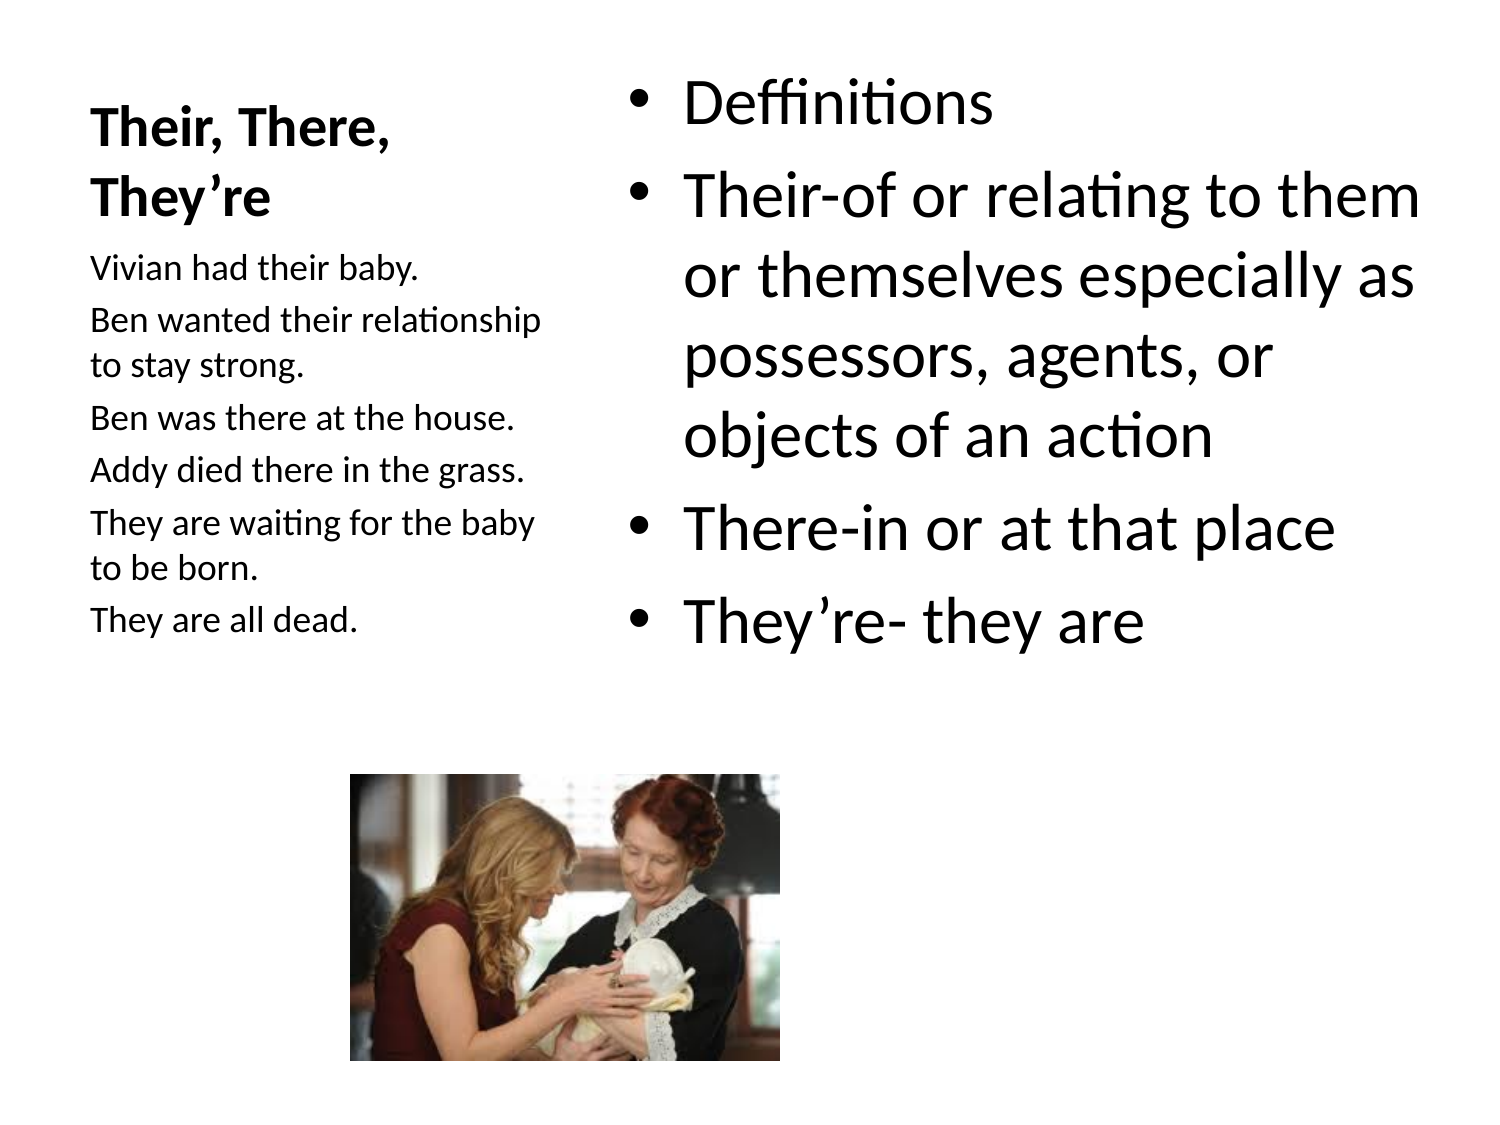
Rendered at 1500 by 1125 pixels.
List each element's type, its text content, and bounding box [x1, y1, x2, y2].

title Their, There, They’re [74, 44, 569, 235]
list Vivian had their baby. Ben wanted their relationship to stay strong. Ben was there at the house. Addy died there in the grass. They are waiting for the baby to be born. They are all dead. [74, 235, 569, 1006]
picture [349, 774, 780, 1062]
list Deffinitions Their-of or relating to them or themselves especially as possessors, agents, or objects of an action There-in or at that place They’re- they are [612, 49, 1452, 1011]
